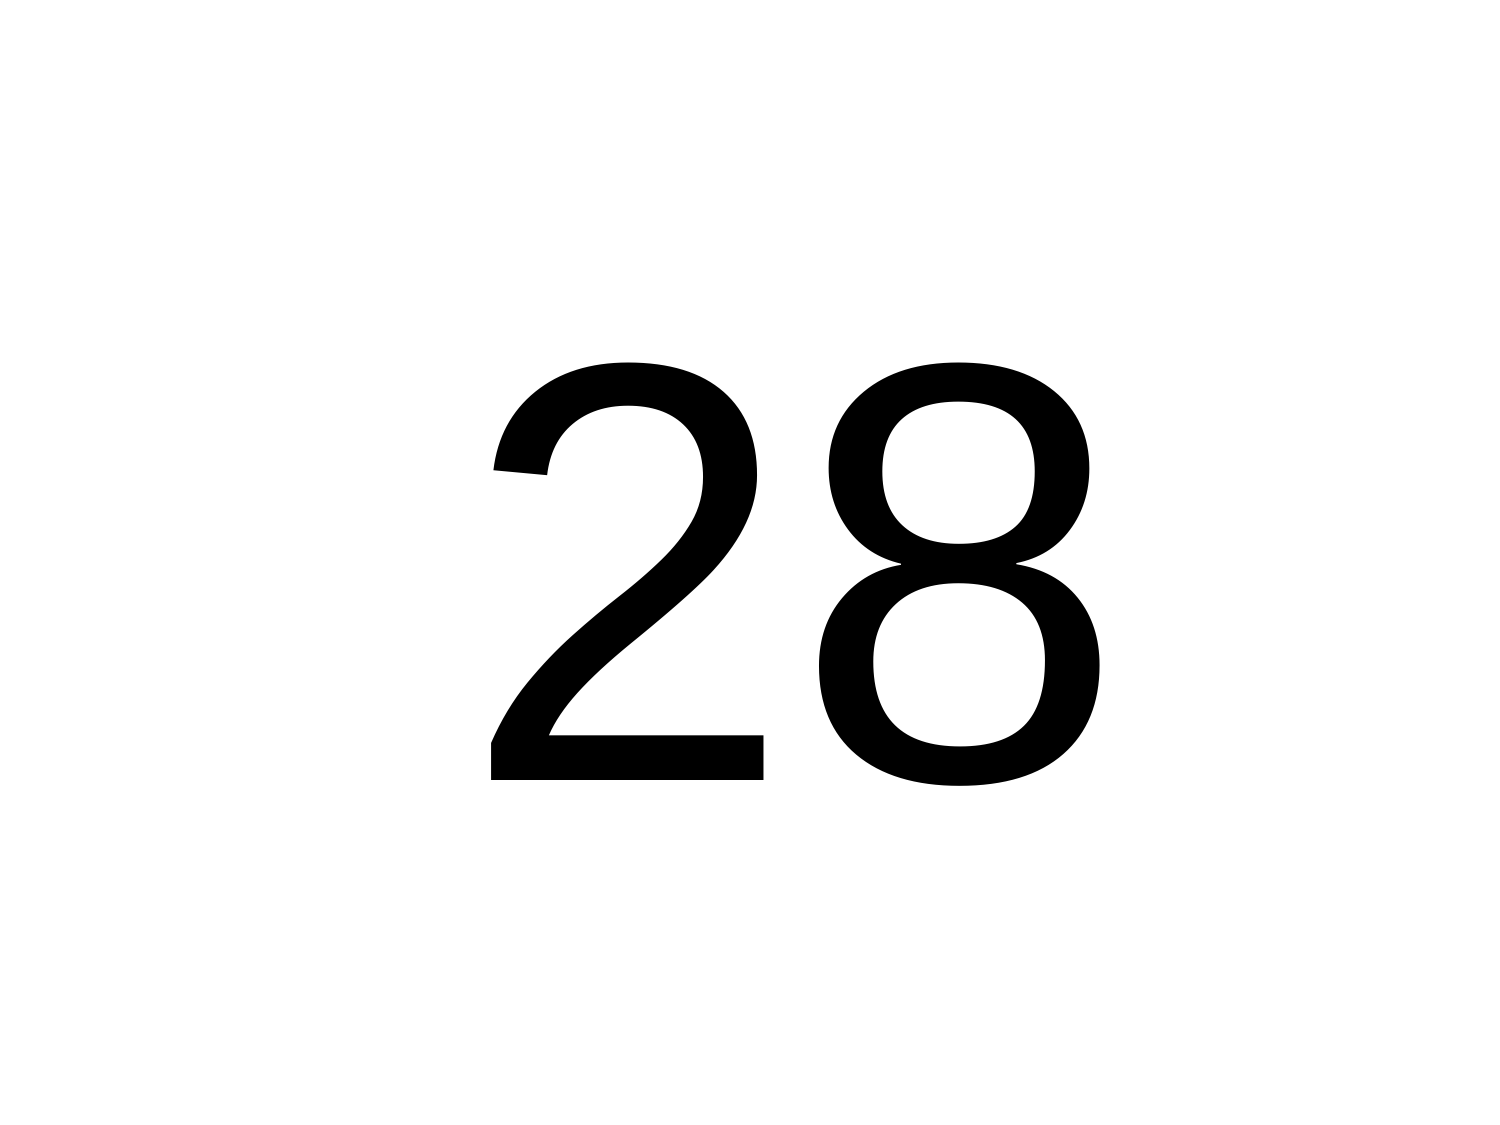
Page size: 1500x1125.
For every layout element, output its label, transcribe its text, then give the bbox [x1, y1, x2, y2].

text_box 28 [349, 174, 1238, 908]
